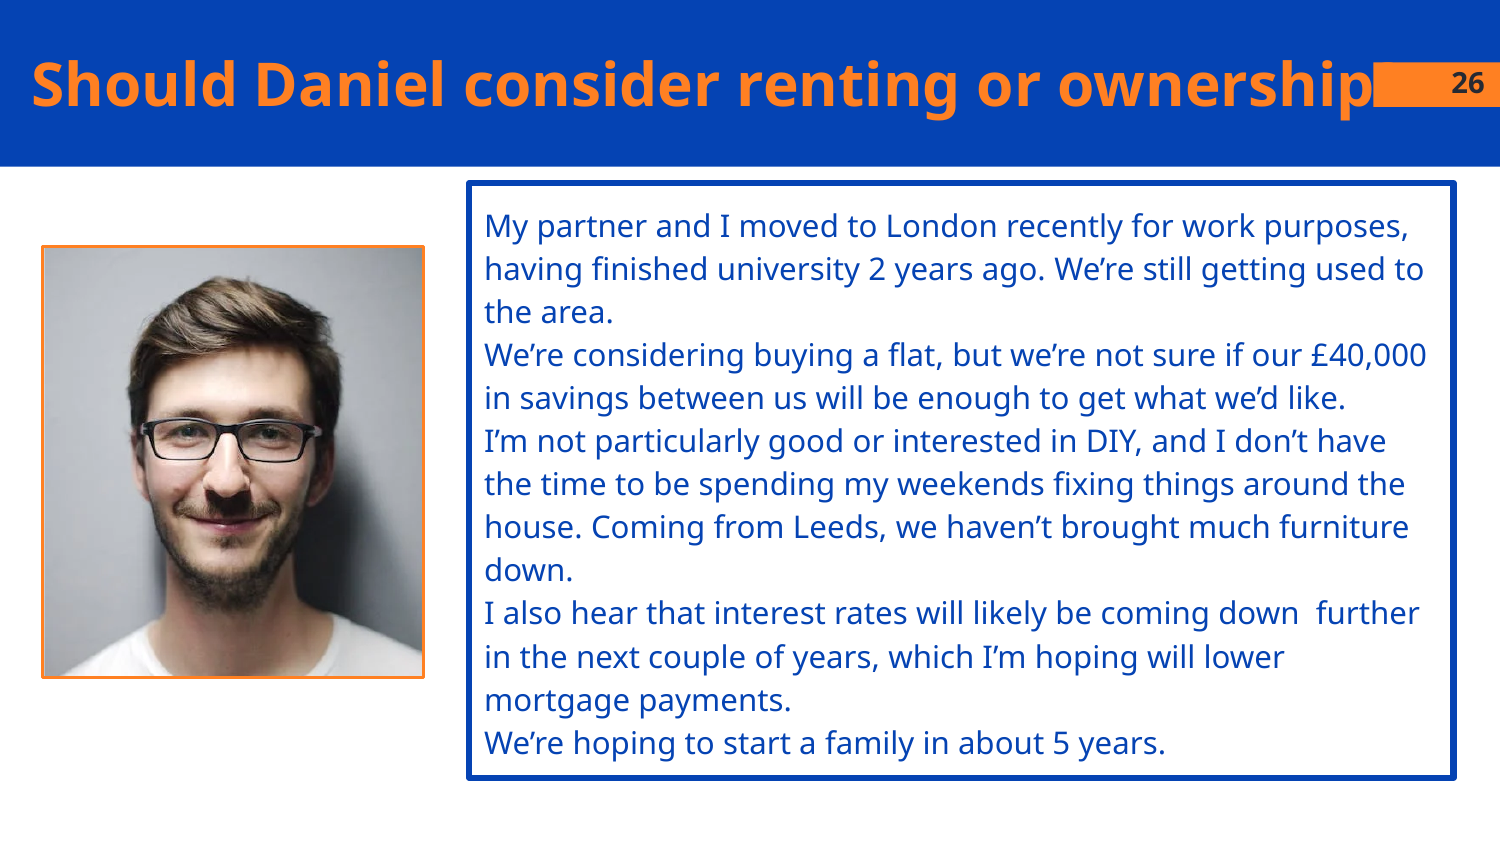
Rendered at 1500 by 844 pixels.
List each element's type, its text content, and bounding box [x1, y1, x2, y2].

text_box [1223, 702, 1498, 834]
picture [44, 247, 423, 677]
title Should Daniel consider renting or ownership? [16, 39, 1423, 125]
slide_number 26 [1423, 49, 1500, 115]
text_box My partner and I moved to London recently for work purposes, having finished university 2 years ago. We’re still getting used to the area. We’re considering buying a flat, but we’re not sure if our £40,000 in savings between us will be enough to get what we’d like. I’m not particularly good or interested in DIY, and I don’t have the time to be spending my weekends fixing things around the house. Coming from Leeds, we haven’t brought much furniture down. I also hear that interest rates will likely be coming down further in the next couple of years, which I’m hoping will lower mortgage payments. We’re hoping to start a family in about 5 years. [469, 183, 1454, 778]
